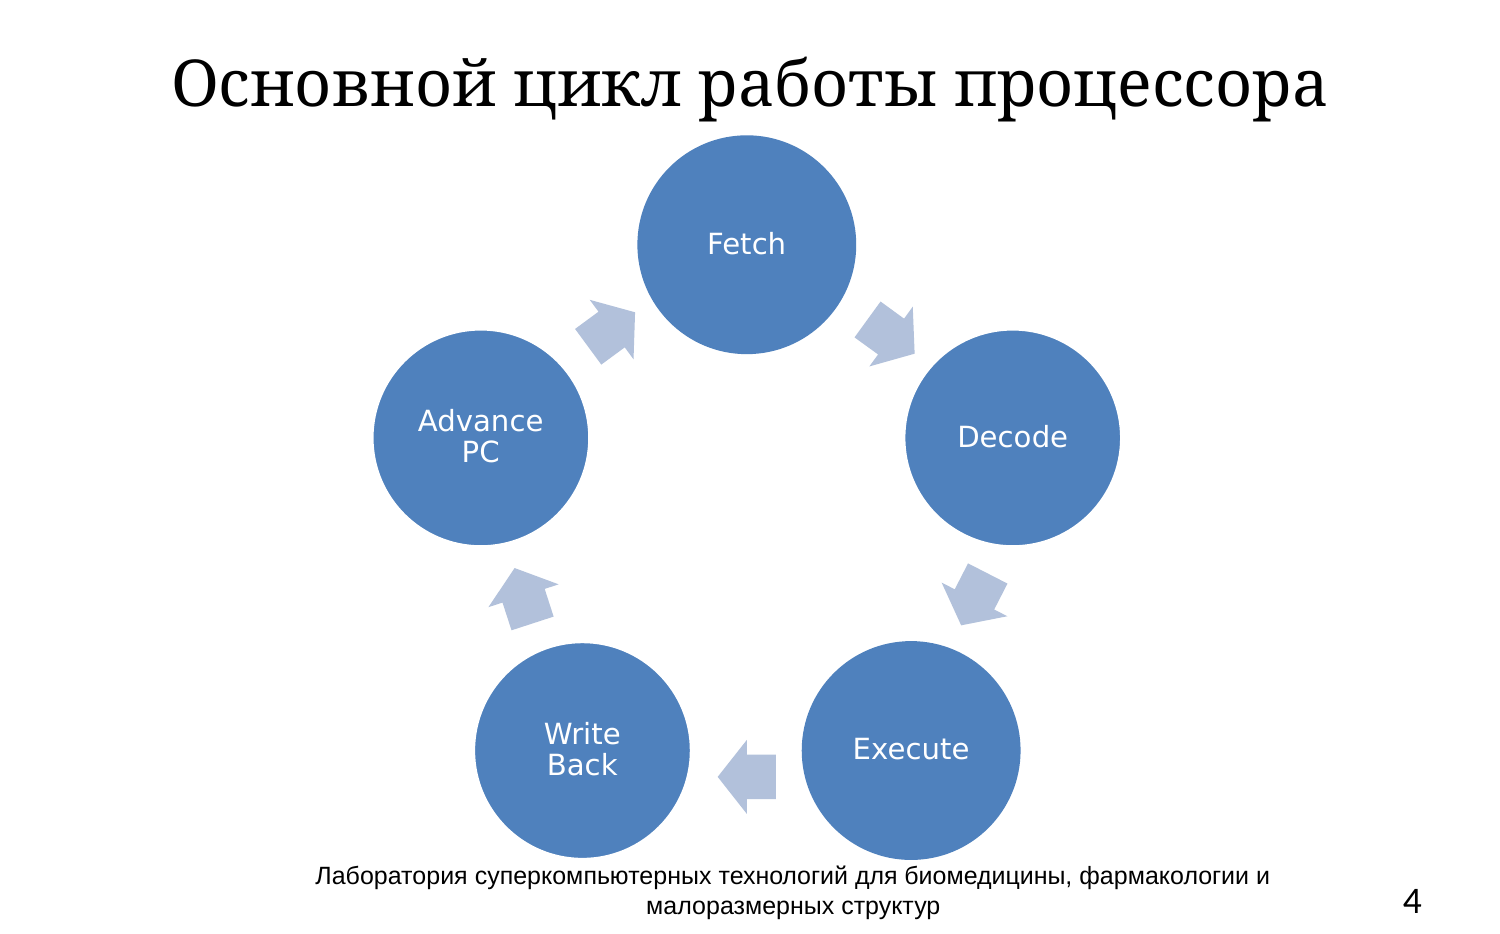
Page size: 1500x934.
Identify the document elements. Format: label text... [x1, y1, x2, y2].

text_box 4 [1387, 868, 1473, 918]
text_box Лаборатория суперкомпьютерных технологий для биомедицины, фармакологии и малоразмерных структур [249, 864, 1338, 915]
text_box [371, 135, 1123, 861]
title Основной цикл работы процессора [75, 37, 1425, 124]
